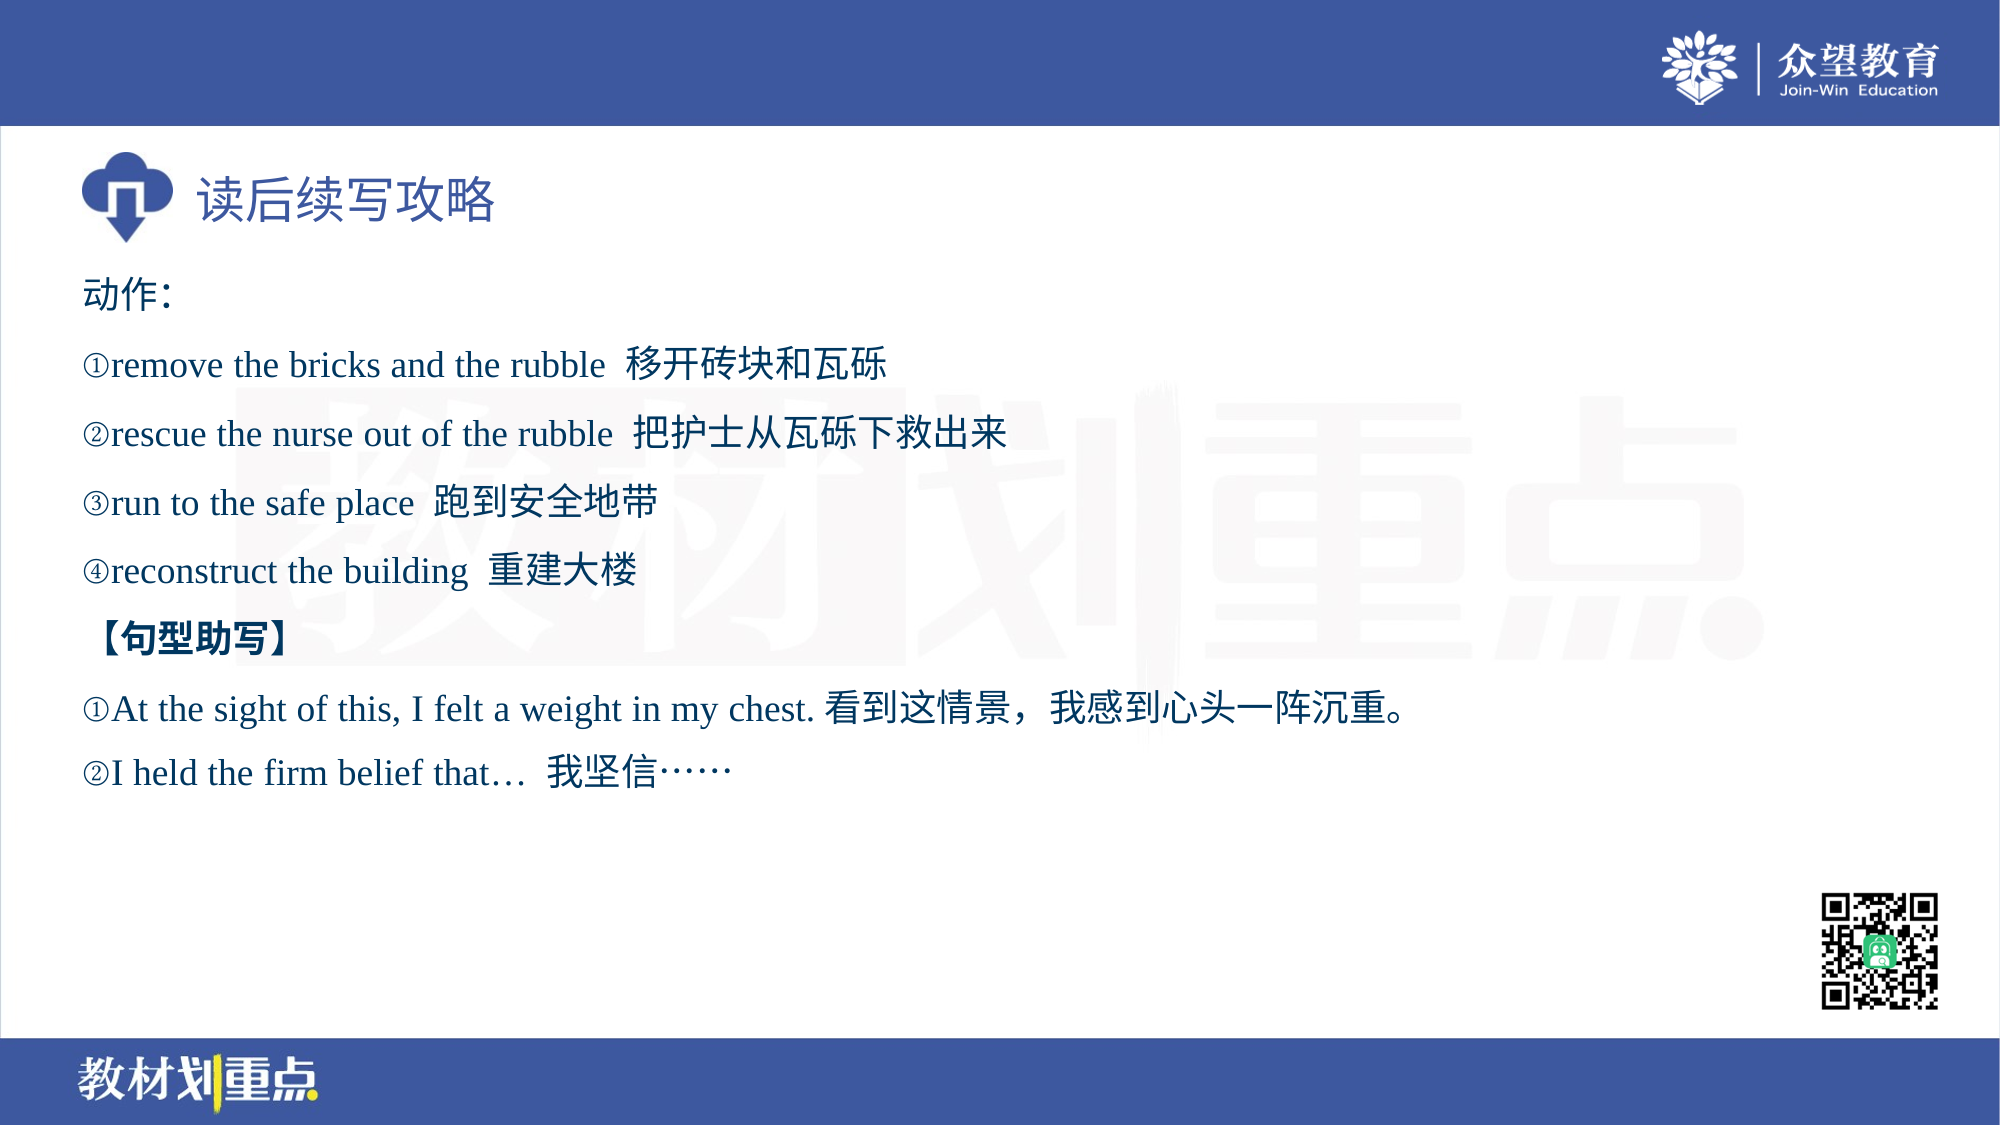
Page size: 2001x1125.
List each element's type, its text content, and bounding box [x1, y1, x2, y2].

picture [0, 0, 2000, 1125]
text_box 动作： ①remove the bricks and the rubble 移开砖块和瓦砾 ②rescue the nurse out of the rubble 把护士从瓦砾下救出来 ③run to the safe place 跑到安全地带 ④reconstruct the building 重建大楼 【句型助写】 ①At the sight of this, I felt a weight in my chest.看到这情景，我感到心头一阵沉重。 ②I held the firm belief that… 我坚信…… [82, 247, 1817, 786]
